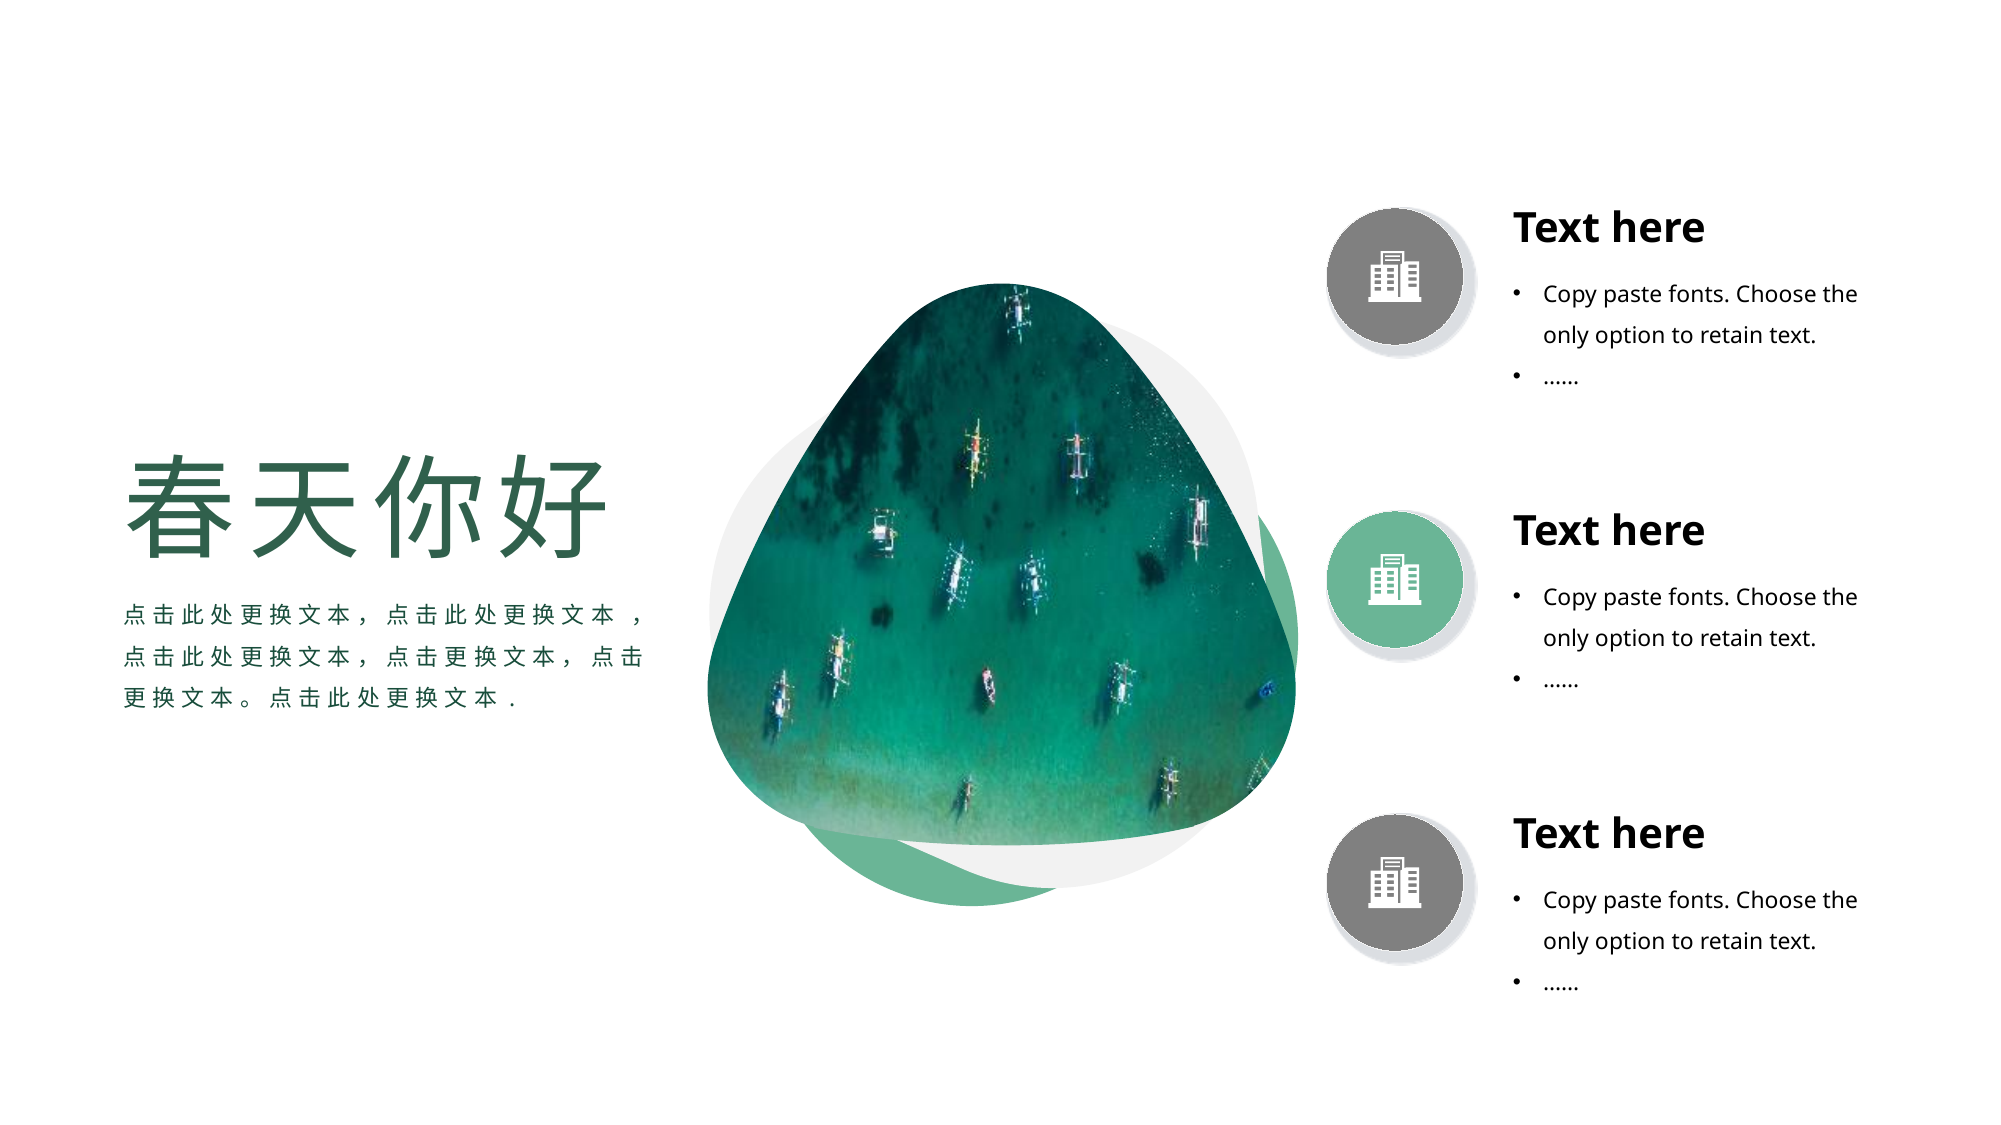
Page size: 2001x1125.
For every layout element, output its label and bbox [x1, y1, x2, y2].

text_box [108, 185, 1890, 1007]
